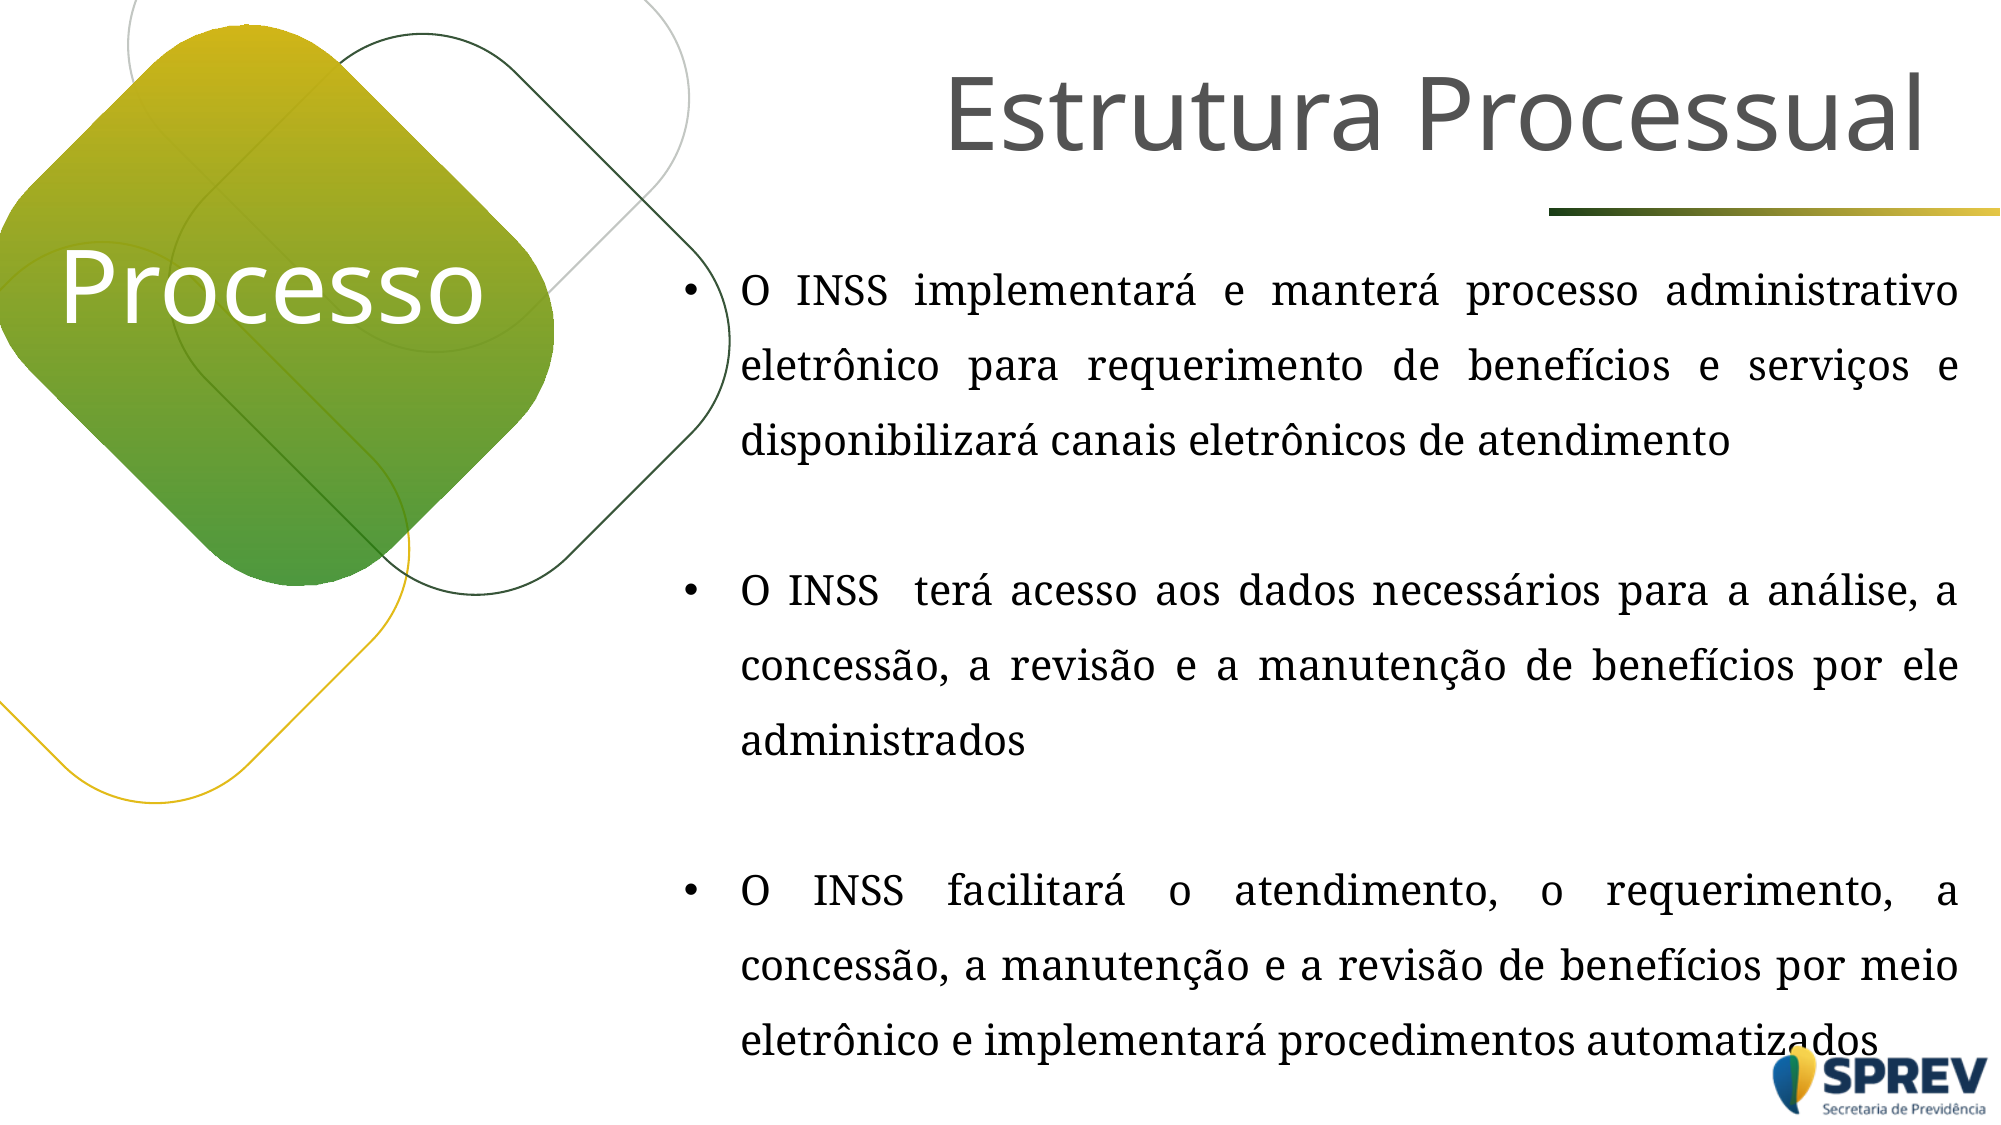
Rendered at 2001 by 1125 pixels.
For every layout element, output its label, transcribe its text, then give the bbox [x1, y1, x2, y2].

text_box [0, 0, 705, 741]
text_box Estrutura Processual [942, 48, 1928, 171]
text_box [1549, 208, 2000, 216]
text_box O INSS implementará e manterá processo administrativo eletrônico para requerimento de benefícios e serviços e disponibilizará canais eletrônicos de atendimento O INSS terá acesso aos dados necessários para a análise, a concessão, a revisão e a manutenção de benefícios por ele administrados O INSS facilitará o atendimento, o requerimento, a concessão, a manutenção e a revisão de benefícios por meio eletrônico e implementará procedimentos automatizados [669, 231, 1975, 1072]
picture [1769, 1041, 1992, 1119]
